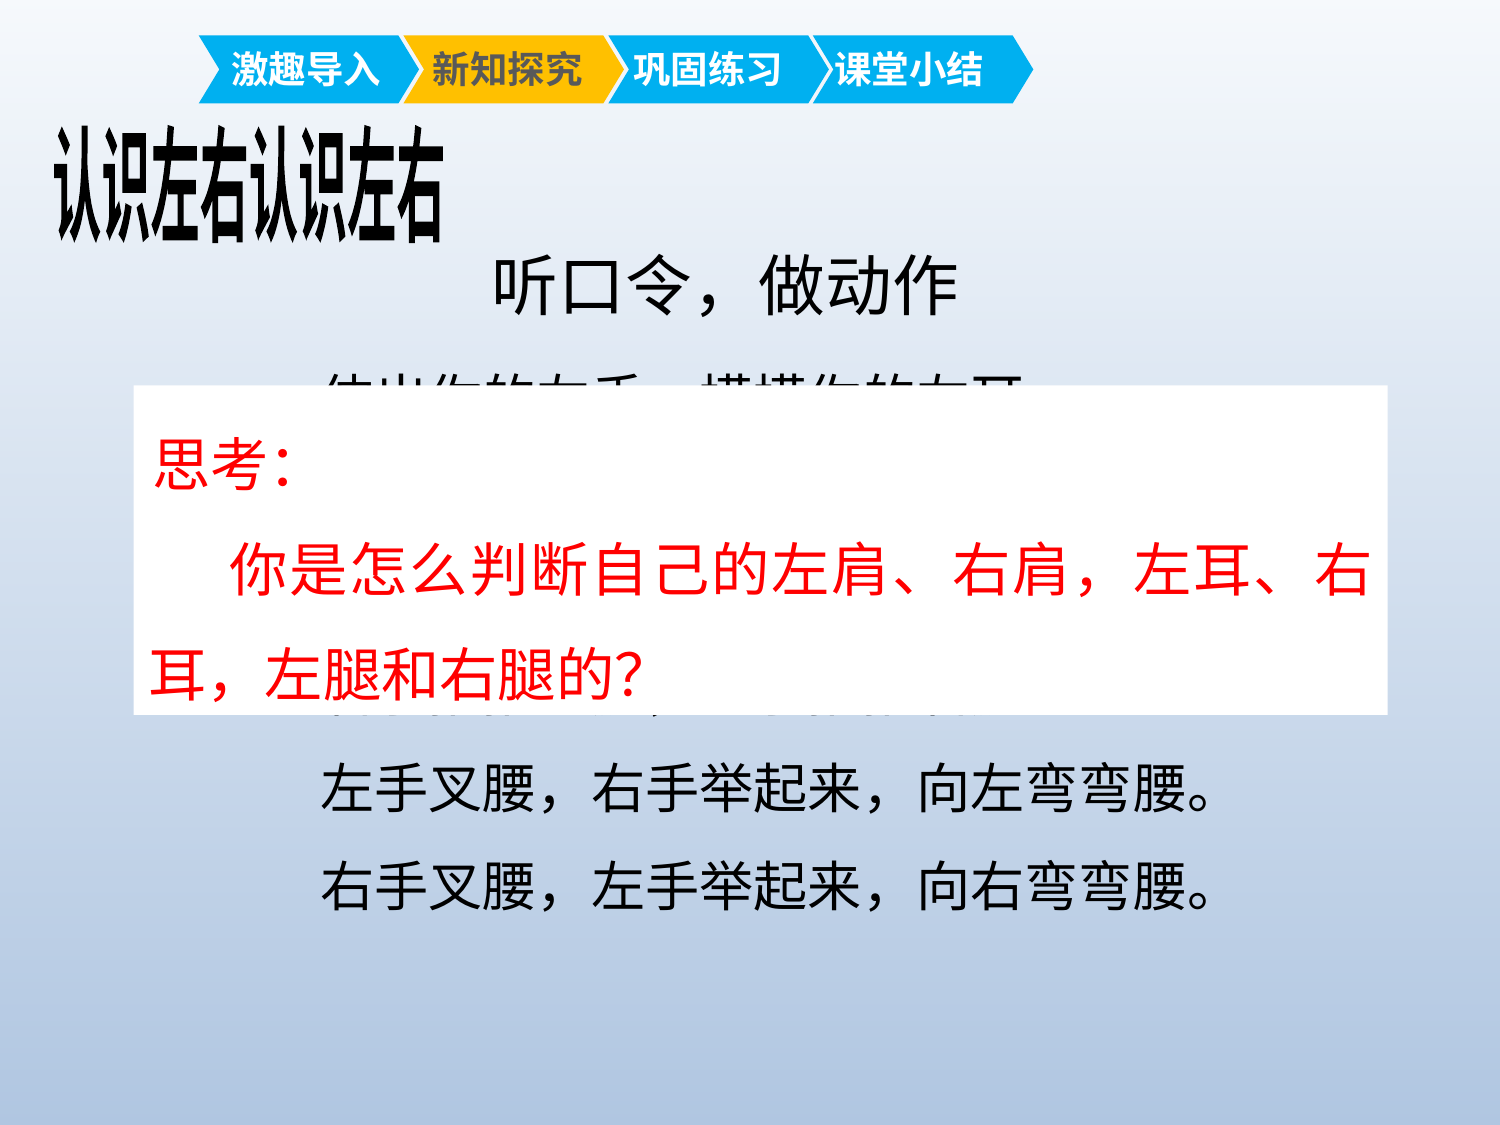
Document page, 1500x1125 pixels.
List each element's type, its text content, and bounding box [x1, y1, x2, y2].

text_box [812, 35, 1034, 104]
text_box [403, 35, 606, 104]
text_box 思考： 你是怎么判断自己的左肩、右肩，左耳、右耳，左腿和右腿的？ [133, 385, 1388, 715]
text_box 课堂小结 [802, 38, 1000, 99]
text_box 听口令，做动作 [477, 236, 1033, 332]
text_box 伸出你的左手，摸摸你的左耳。 伸出你的右手，摸摸你的右耳。 左手拍拍左肩，右手拍拍右肩。 右手拍拍左腿，左手拍拍右腿。 左手叉腰，右手举起来，向左弯弯腰。 右手叉腰，左手举起来，向右弯弯腰。 [301, 715, 1353, 925]
text_box 激趣导入 [199, 38, 397, 99]
text_box 巩固练习 [601, 38, 799, 99]
text_box 新知探究 [400, 38, 598, 99]
text_box [608, 35, 811, 104]
text_box [198, 35, 402, 104]
text_box 伸出你的左手，摸摸你的左耳。 伸出你的右手，摸摸你的右耳。 左手拍拍左肩，右手拍拍右肩。 右手拍拍左腿，左手拍拍右腿。 左手叉腰，右手举起来，向左弯弯腰。 右手叉腰，左手举起来，向右弯弯腰。 [301, 325, 1353, 385]
